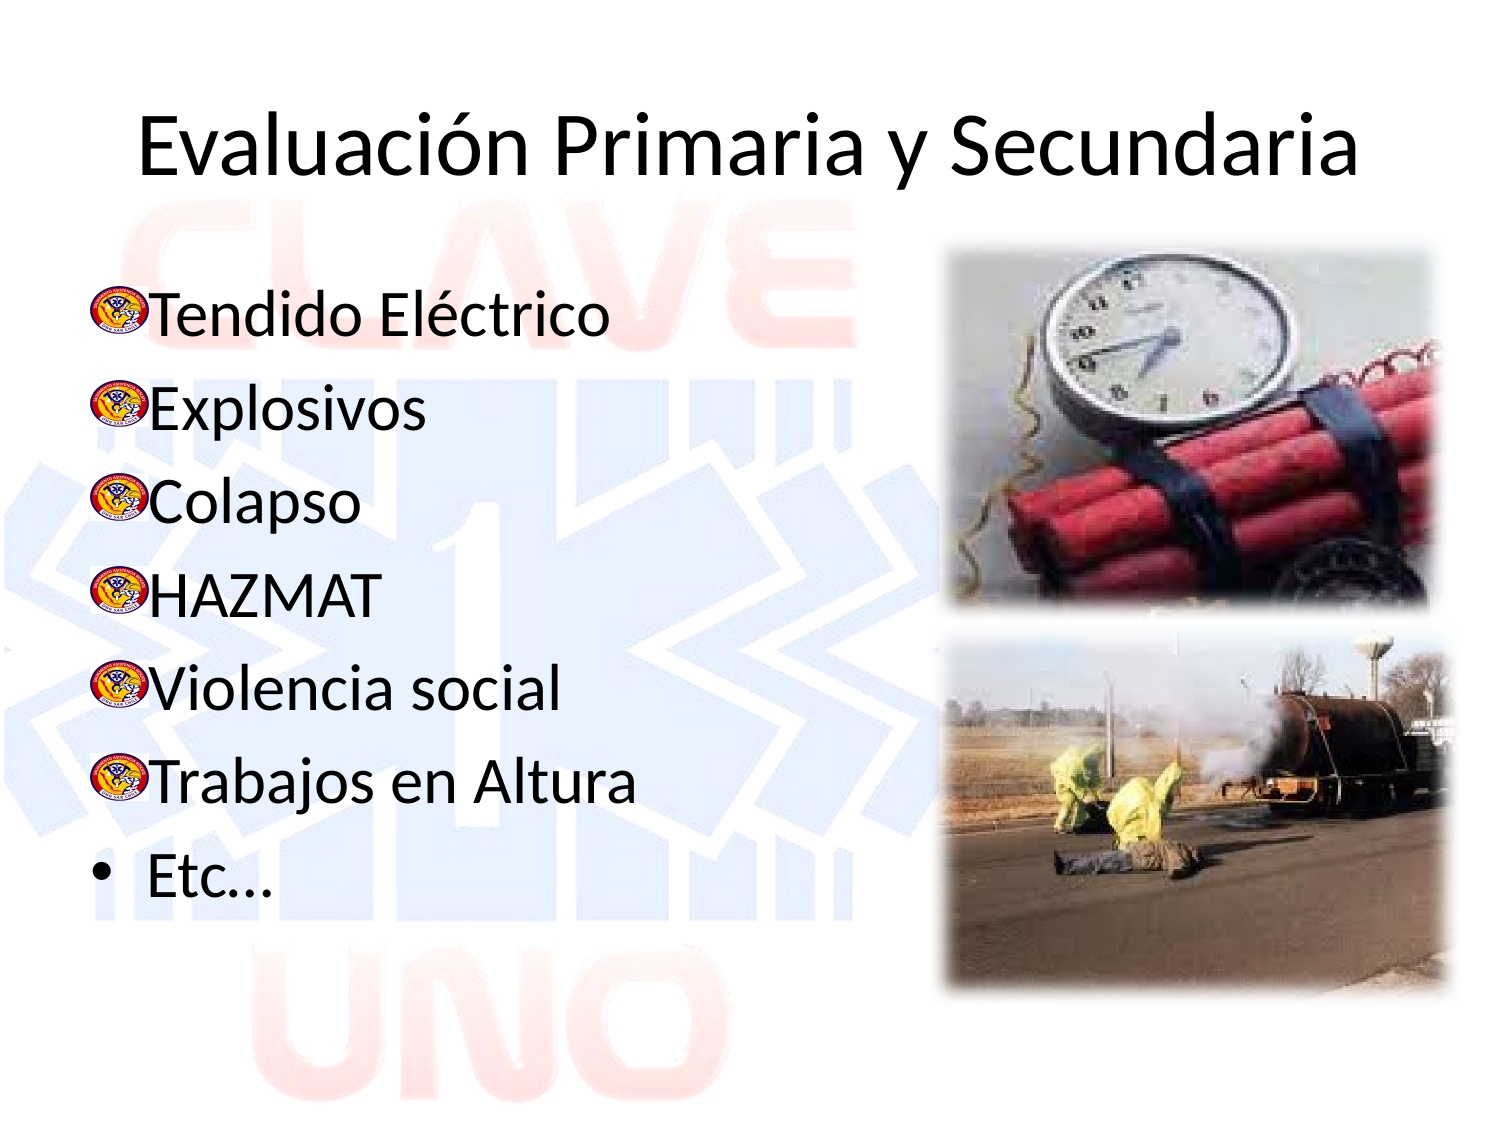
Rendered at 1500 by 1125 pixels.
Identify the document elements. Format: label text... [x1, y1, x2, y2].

picture [3, 184, 1461, 1121]
title Evaluación Primaria y Secundaria [75, 45, 1425, 230]
